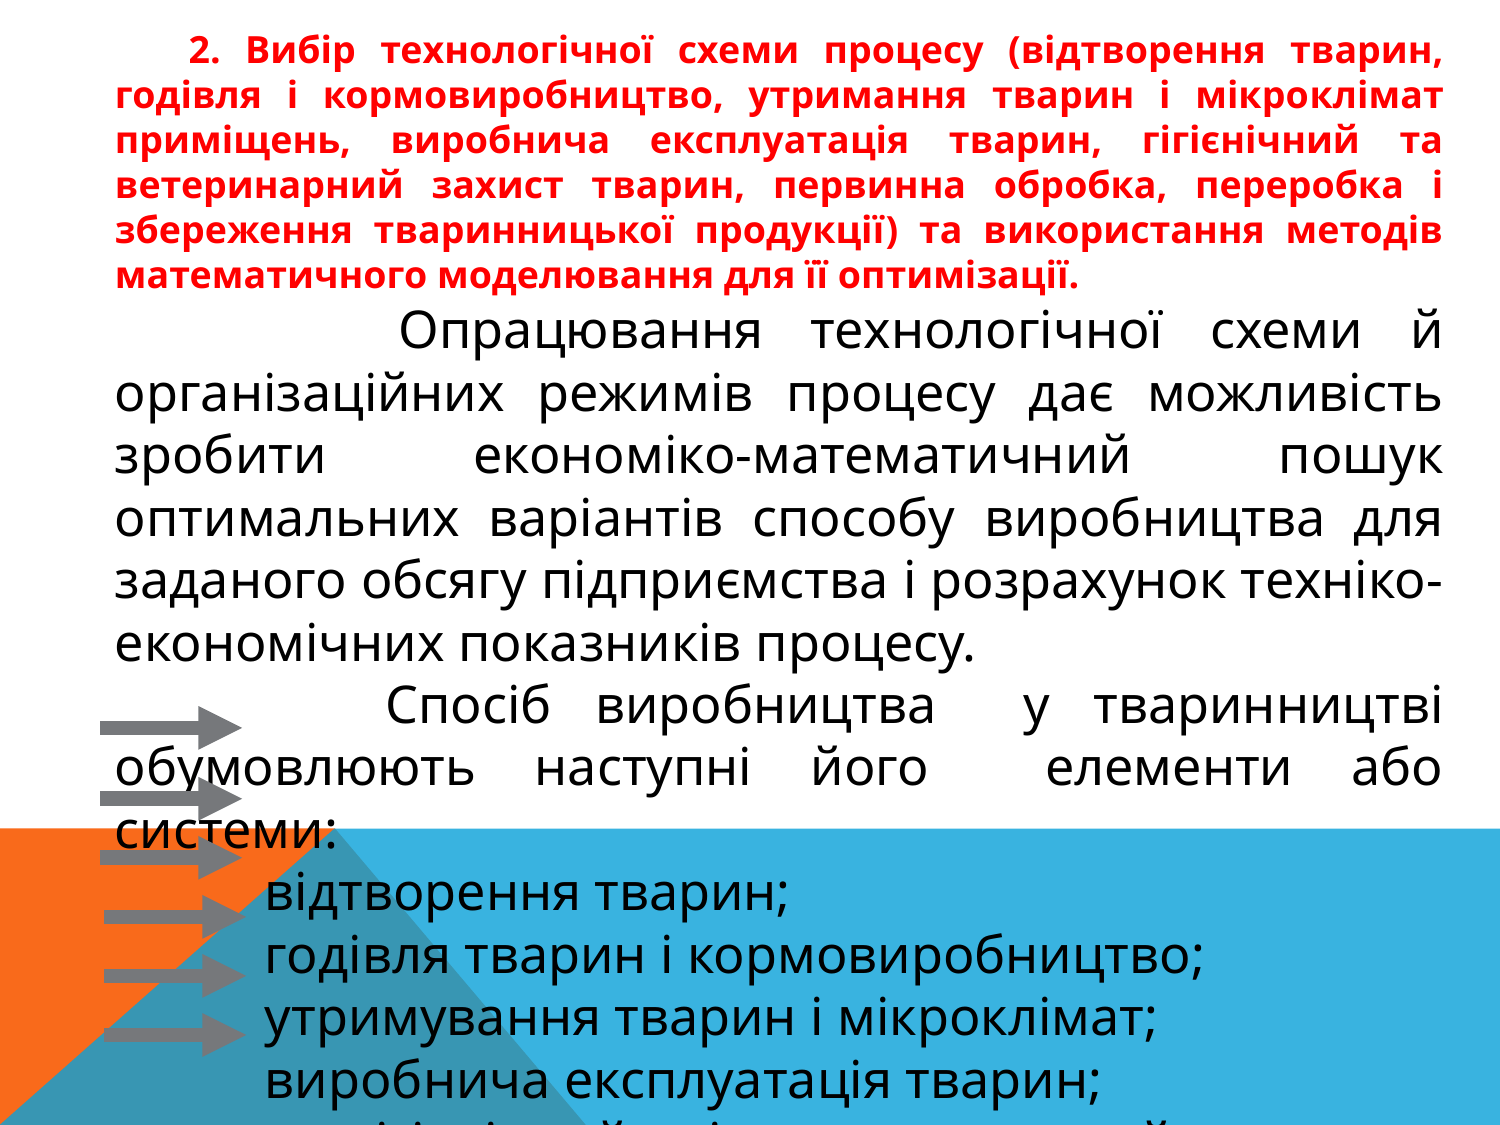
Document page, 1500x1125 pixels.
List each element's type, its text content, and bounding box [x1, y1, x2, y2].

text_box 2. Вибір технологічної схе­ми процесу (відтворення тварин, годівля і кормовиробництво, утримання тварин і мікро­клімат приміщень, виробнича експлуатація тварин, гігієнічний та ветеринарний захист тва­рин, первинна обробка, переробка і збереження тваринницької продукції) та використання методів математичного моделювання для її оптимізації. Опрацювання технологічної схеми й організаційних режимів процесу дає можливість зробити економіко-математичний пошук оптимальних варіантів способу виробництва для заданого обсягу підприємства і розрахунок техніко-економічних показників процесу. Спосіб виробництва у тваринництві обумовлюють наступні його елементи або системи: відтворення тварин; годівля тварин і кормовиробництво; утримування тварин і мікроклімат; виробнича експлуатація тварин; зоогігієнічний і ветеринарний захисту тварин; первинна переробка і збереження виробленої продукції; [100, 19, 1459, 1125]
